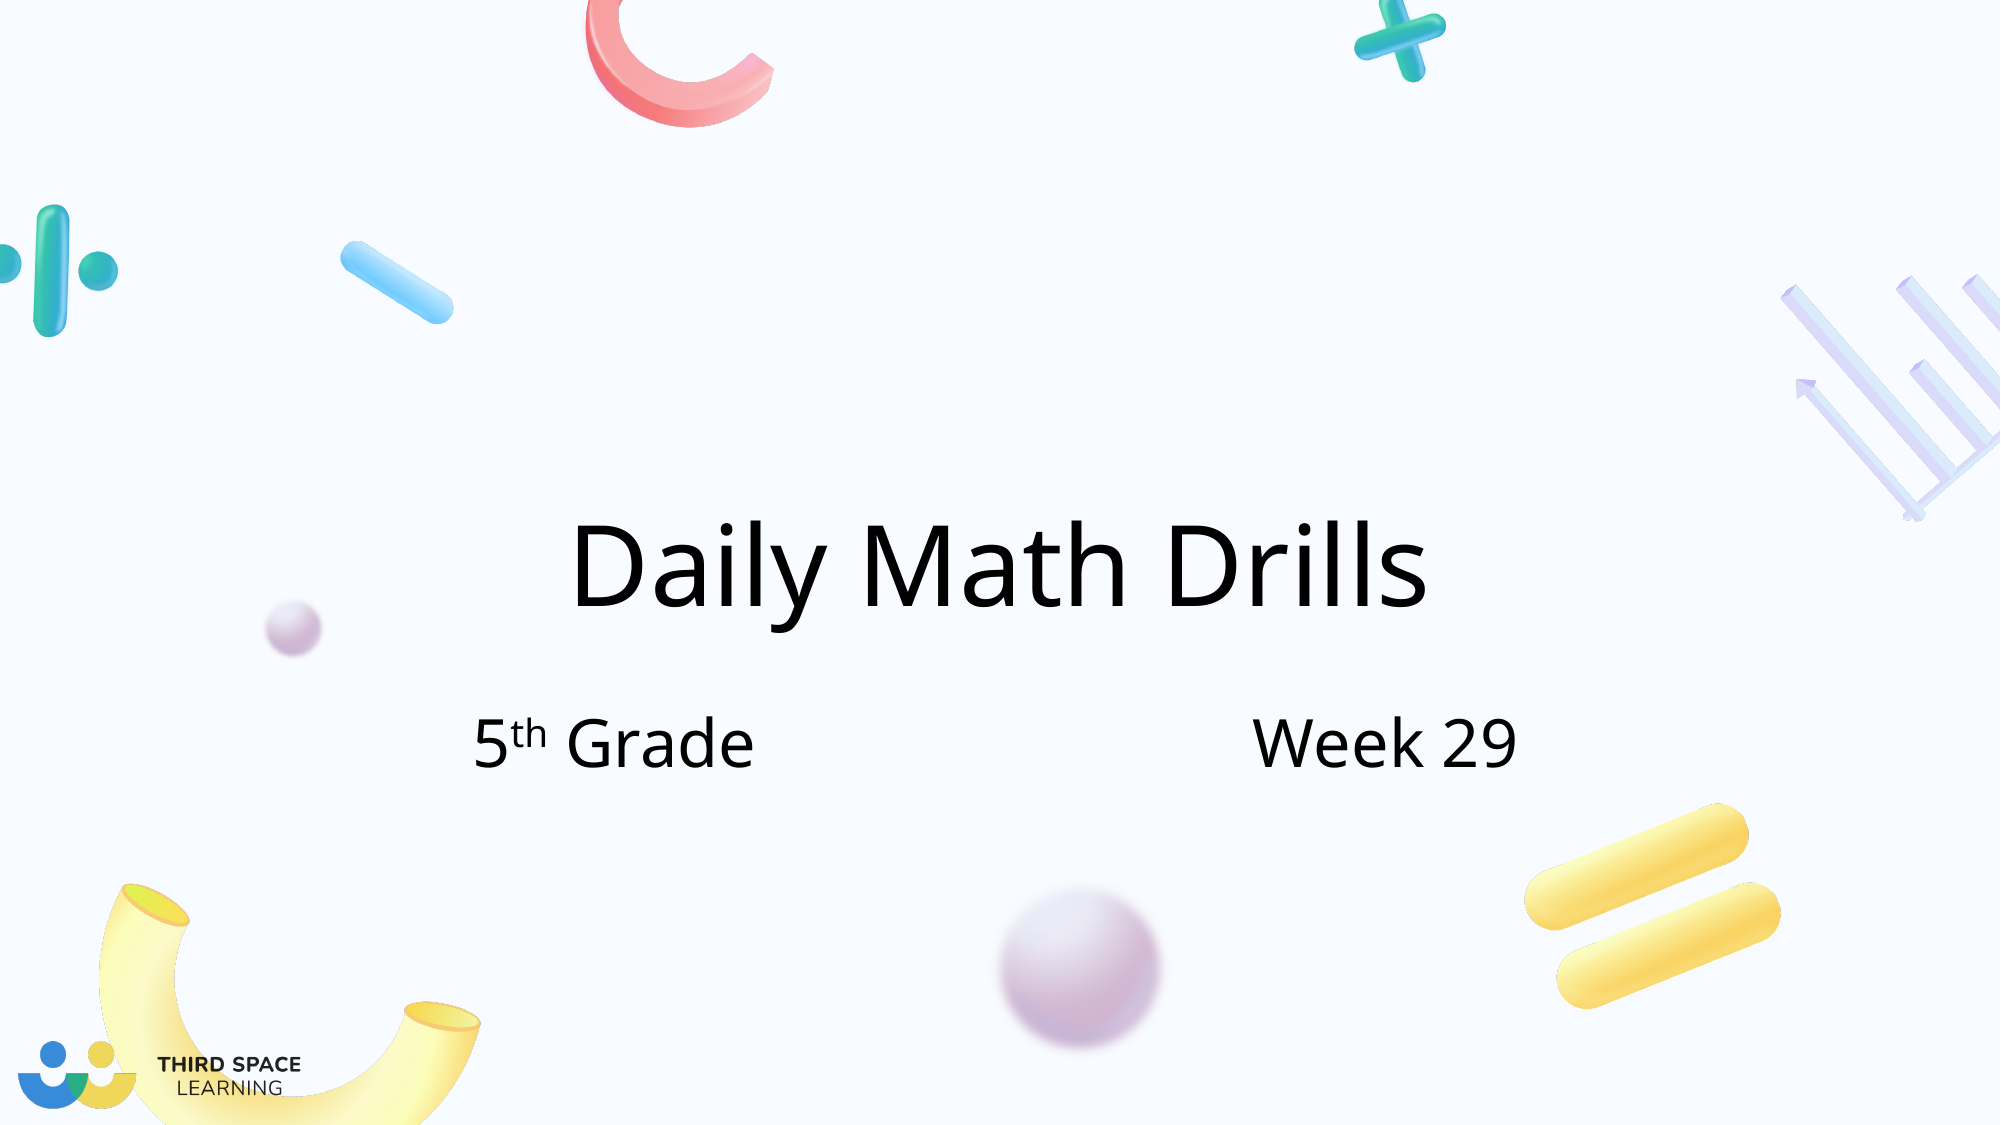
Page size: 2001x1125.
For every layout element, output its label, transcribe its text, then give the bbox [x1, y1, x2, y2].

list Week 29 [1080, 703, 1692, 821]
list 5th Grade [308, 703, 920, 821]
picture [0, 0, 2000, 1125]
